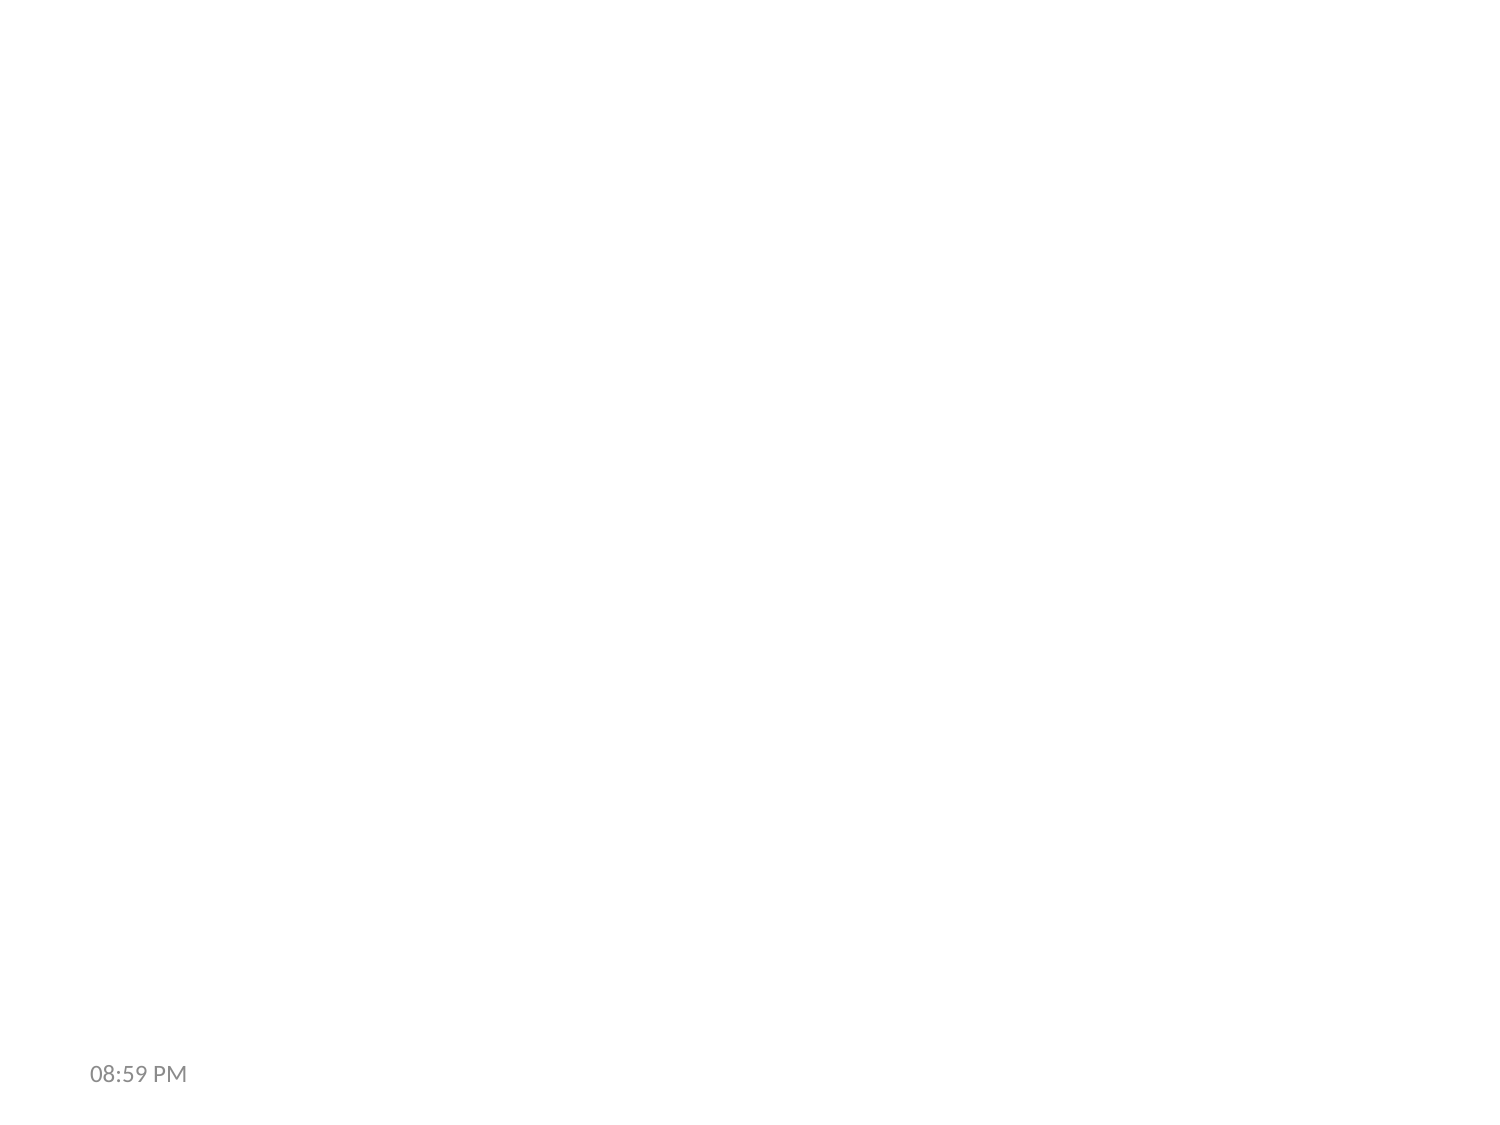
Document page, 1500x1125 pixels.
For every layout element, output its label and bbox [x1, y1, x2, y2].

slide_number [75, 1042, 425, 1103]
